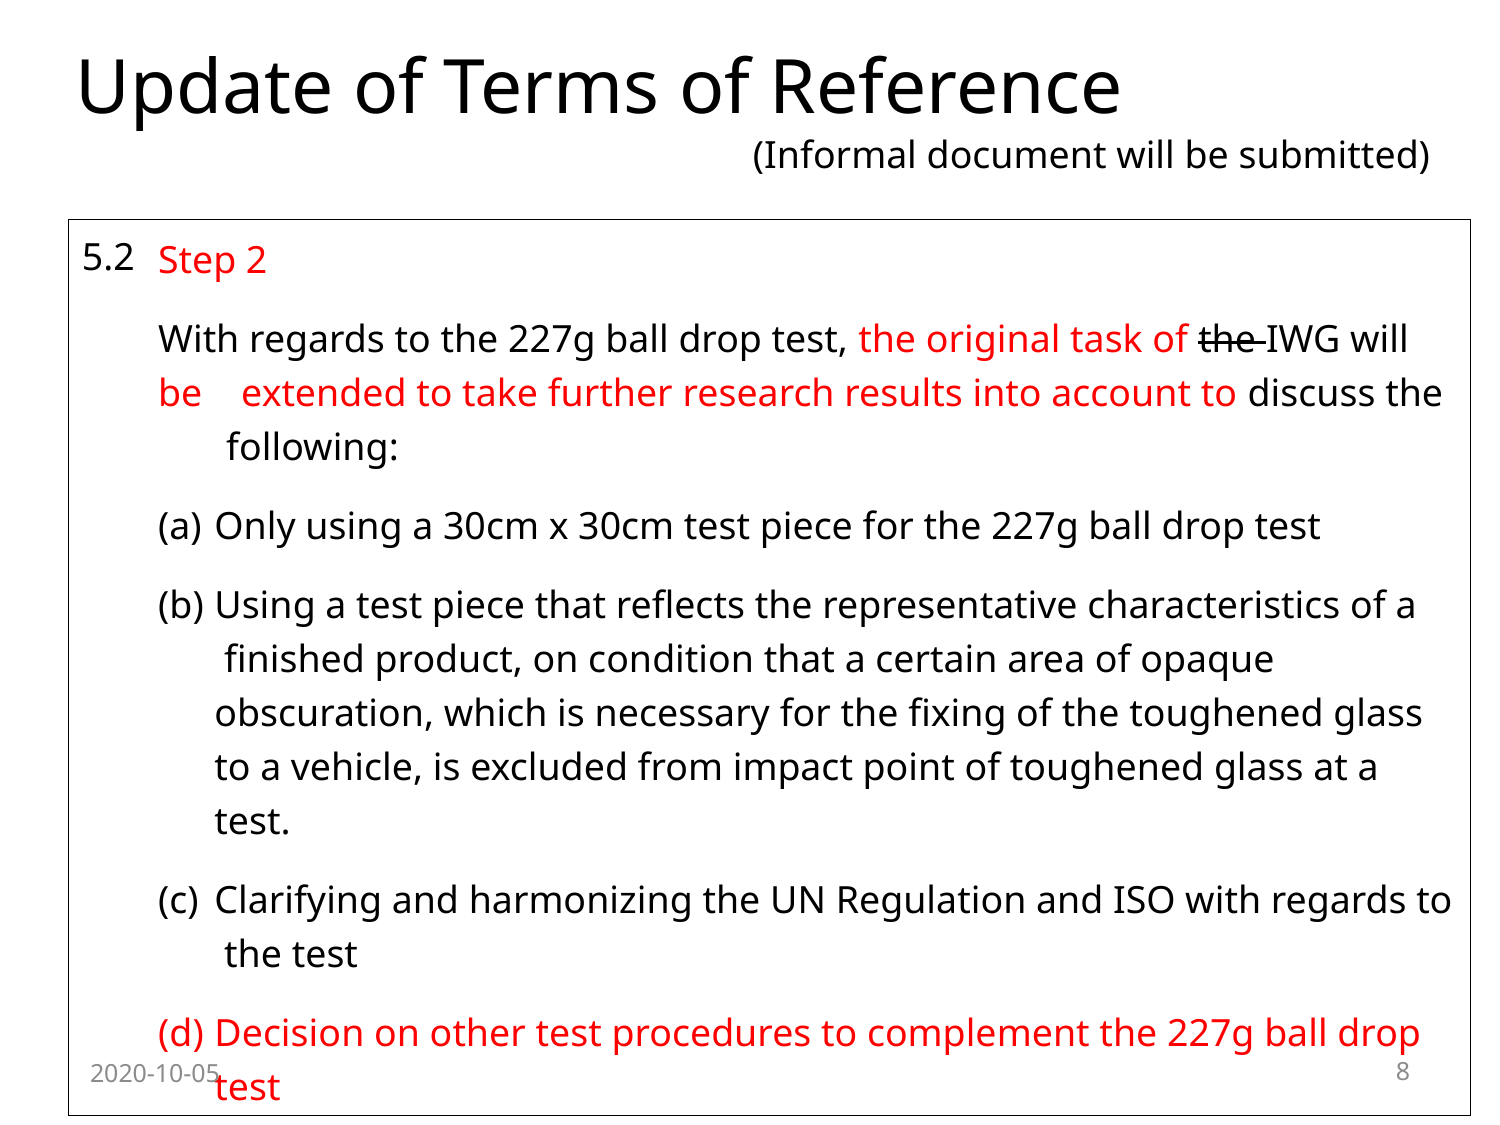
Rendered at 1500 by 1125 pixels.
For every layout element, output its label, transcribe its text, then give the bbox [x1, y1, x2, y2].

text_box (Informal document will be submitted) [738, 123, 1500, 184]
text_box Update of Terms of Reference [60, 30, 1139, 136]
text_box Step 2 With regards to the 227g ball drop test, the original task of the IWG will be extended to take further research results into account to discuss the following: Only using a 30cm x 30cm test piece for the 227g ball drop test Using a test piece that reflects the representative characteristics of a finished product, on condition that a certain area of opaque obscuration, which is necessary for the fixing of the toughened glass to a vehicle, is excluded from impact point of toughened glass at a test. Clarifying and harmonizing the UN Regulation and ISO with regards to the test Decision on other test procedures to complement the 227g ball drop test [68, 219, 1471, 1116]
slide_number 8 [1074, 1042, 1425, 1103]
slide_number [75, 1042, 425, 1103]
text_box 5.2 [67, 225, 150, 286]
